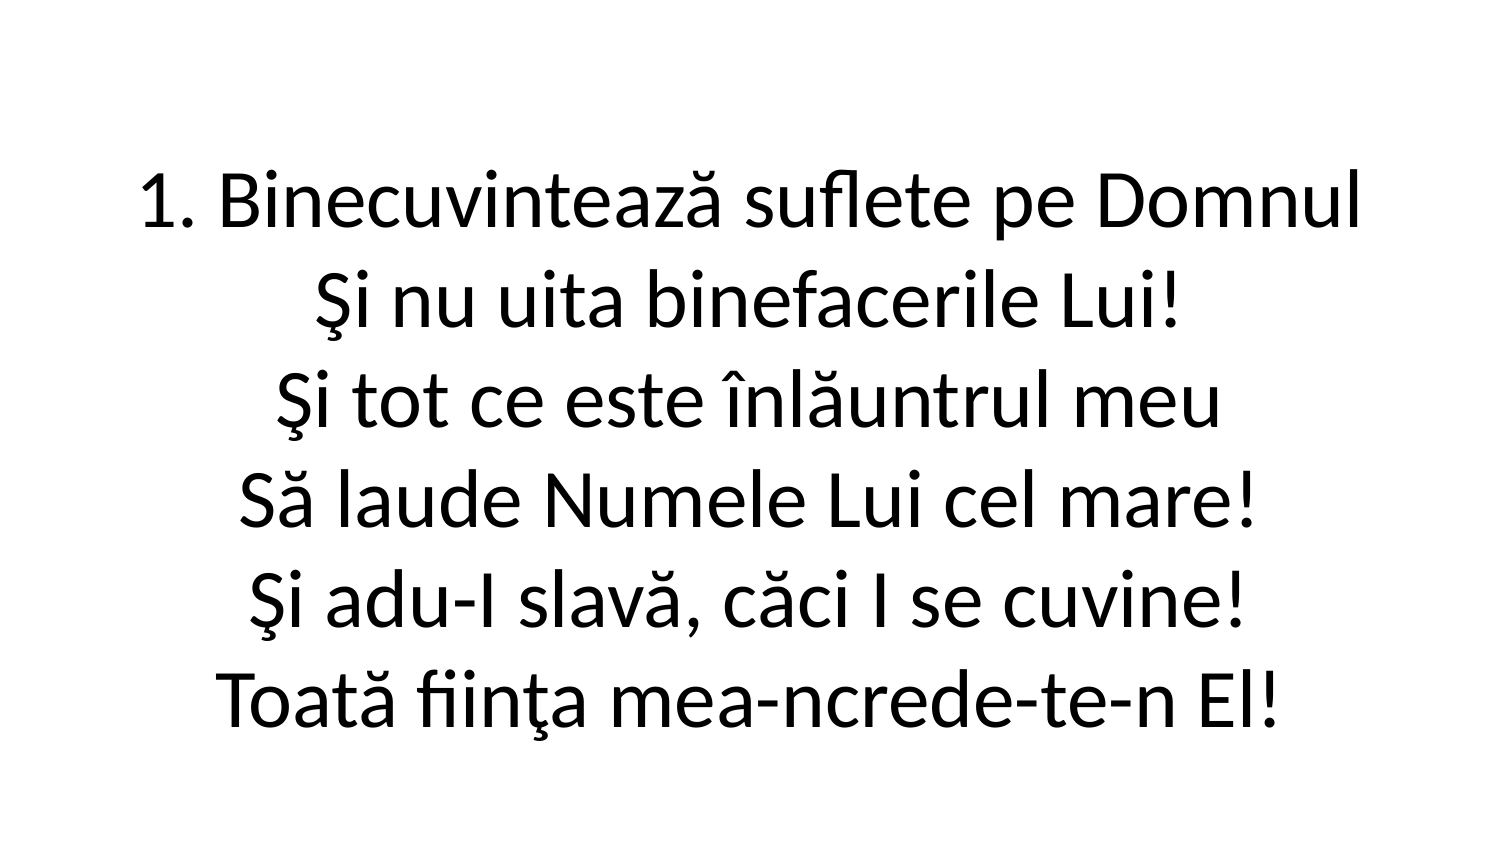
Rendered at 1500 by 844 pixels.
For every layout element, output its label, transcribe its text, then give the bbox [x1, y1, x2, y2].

text_box 1. Binecuvintează suflete pe Domnul Şi nu uita binefacerile Lui! Şi tot ce este înlăuntrul meu Să laude Numele Lui cel mare! Şi adu-I slavă, căci I se cuvine! Toată fiinţa mea-ncrede-te-n El! [120, 92, 1380, 752]
